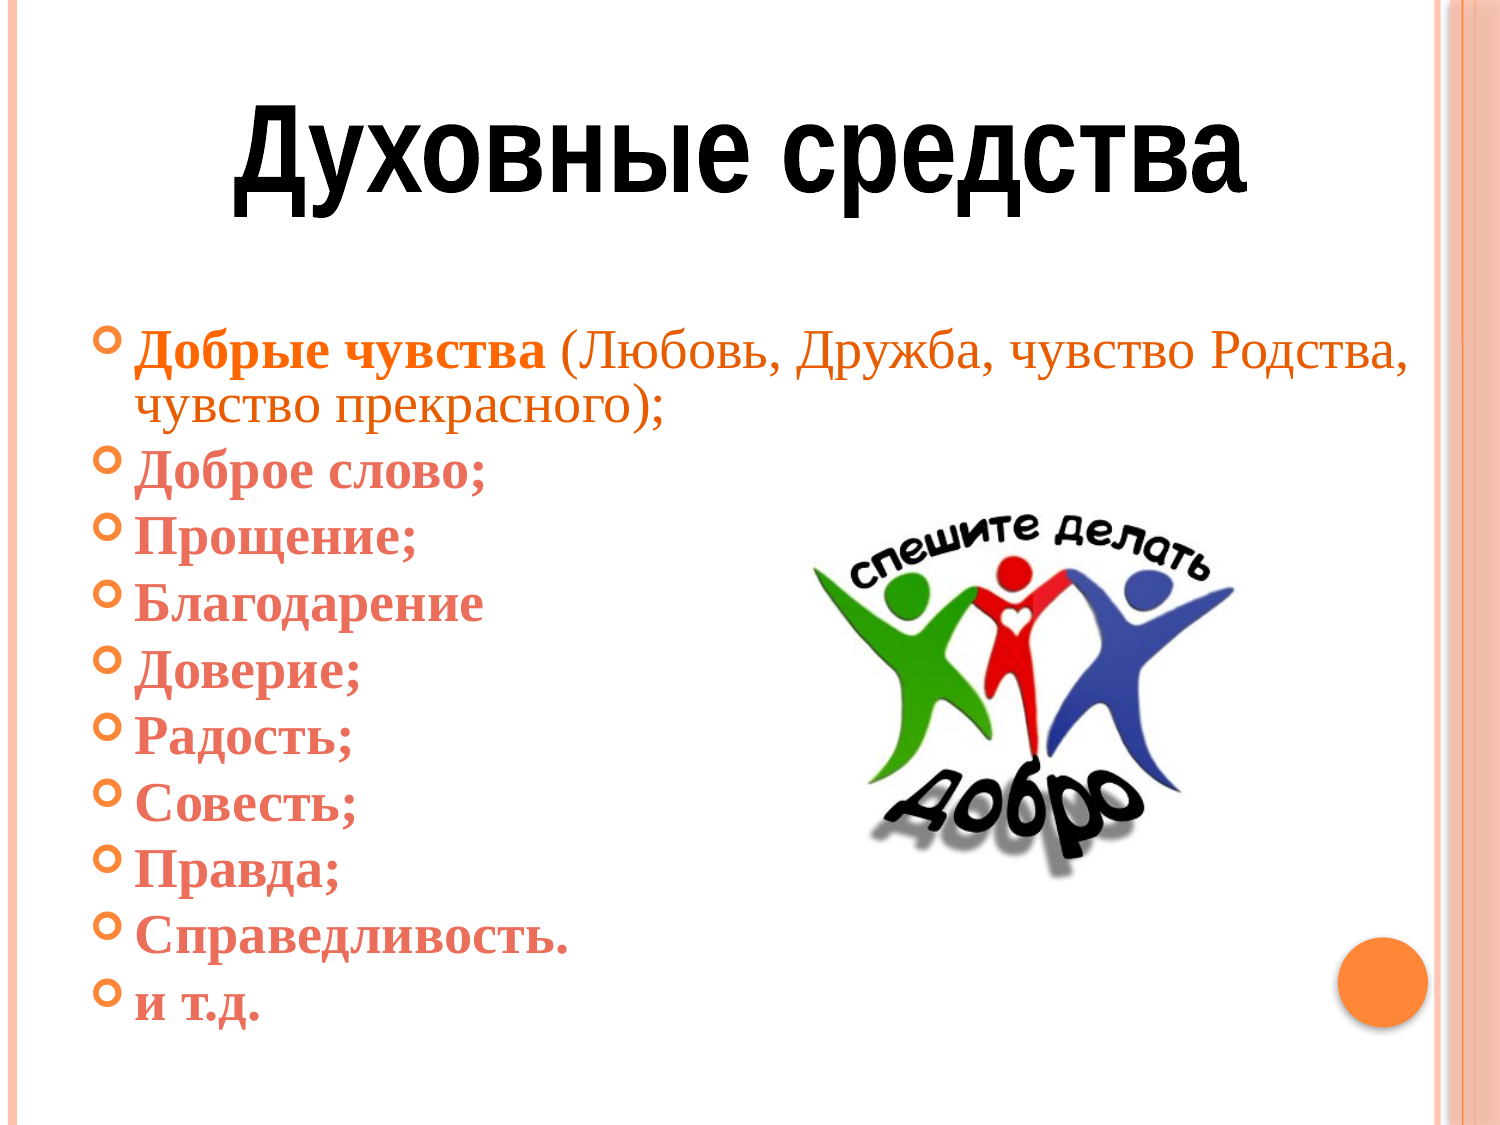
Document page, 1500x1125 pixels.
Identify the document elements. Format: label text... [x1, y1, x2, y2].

title [75, 45, 1300, 233]
list Добрые чувства (Любовь, Дружба, чувство Родства, чувство прекрасного); Доброе слово; Прощение; Благодарение Доверие; Радость; Совесть; Правда; Справедливость. и т.д. [75, 237, 1425, 1055]
picture [796, 444, 1270, 926]
